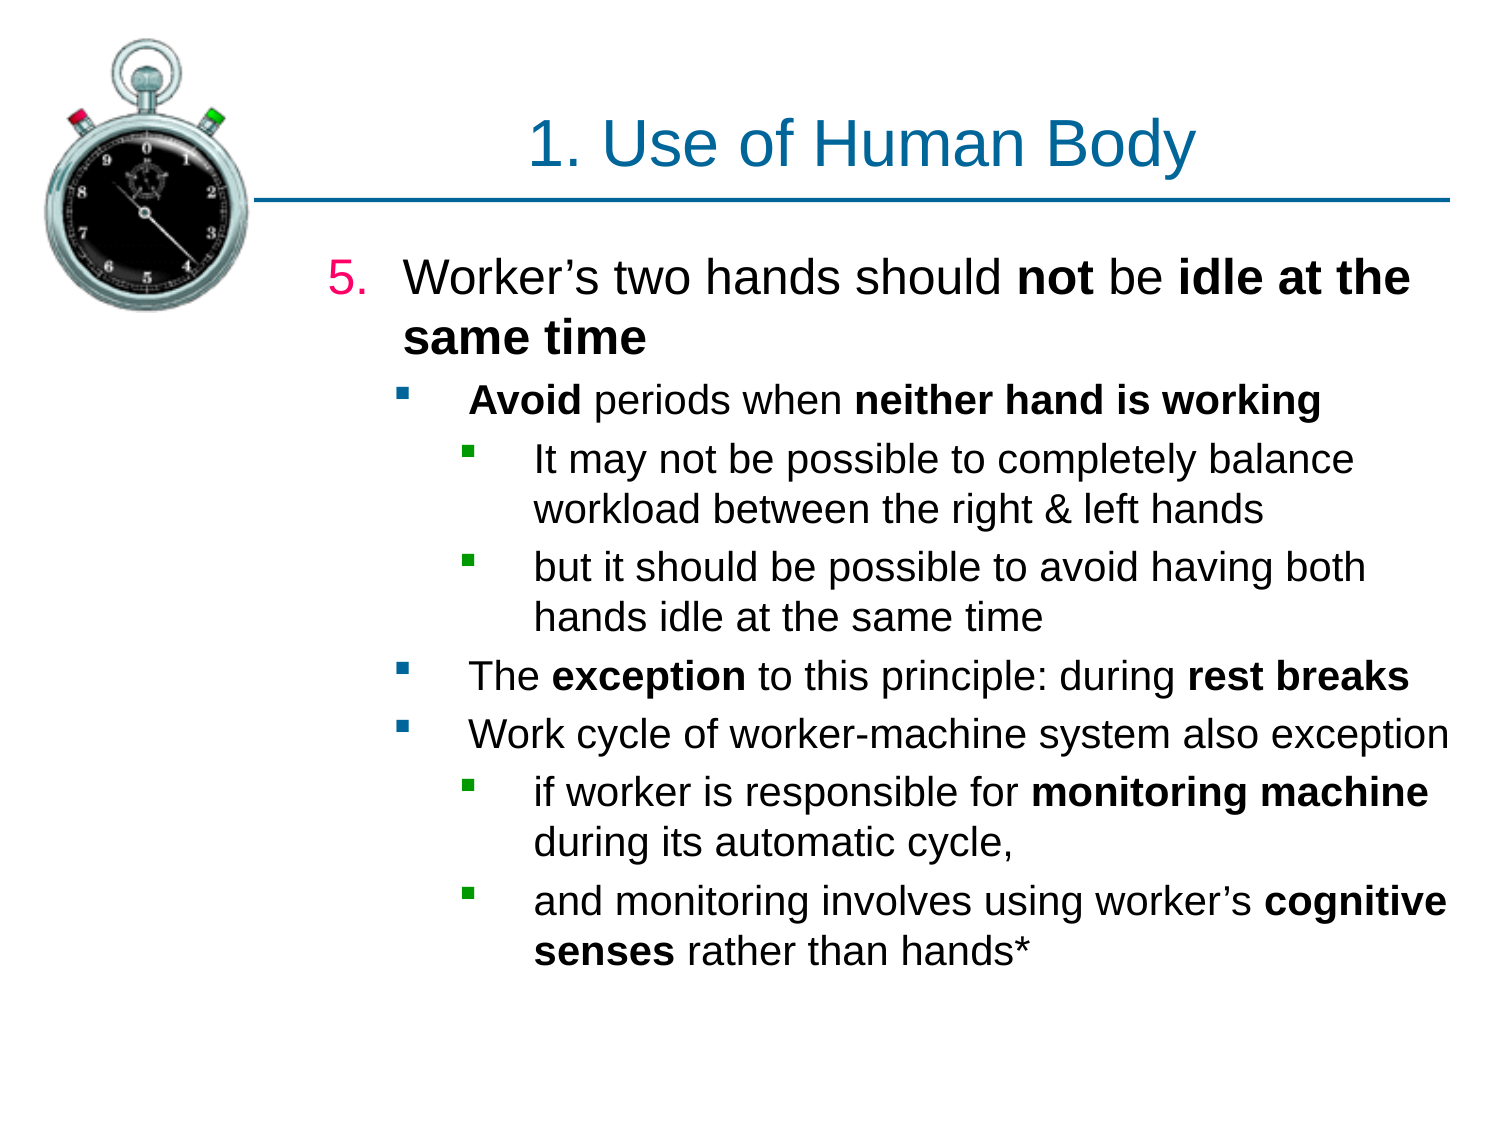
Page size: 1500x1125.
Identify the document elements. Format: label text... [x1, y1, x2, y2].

list Worker’s two hands should not be idle at the same time Avoid periods when neither hand is working It may not be possible to completely balance workload between the right & left hands but it should be possible to avoid having both hands idle at the same time The exception to this principle: during rest breaks Work cycle of worker-machine system also exception if worker is responsible for monitoring machine during its automatic cycle, and monitoring involves using worker’s cognitive senses rather than hands* [312, 237, 1475, 1088]
title 1. Use of Human Body [275, 37, 1450, 188]
picture [37, 37, 254, 313]
